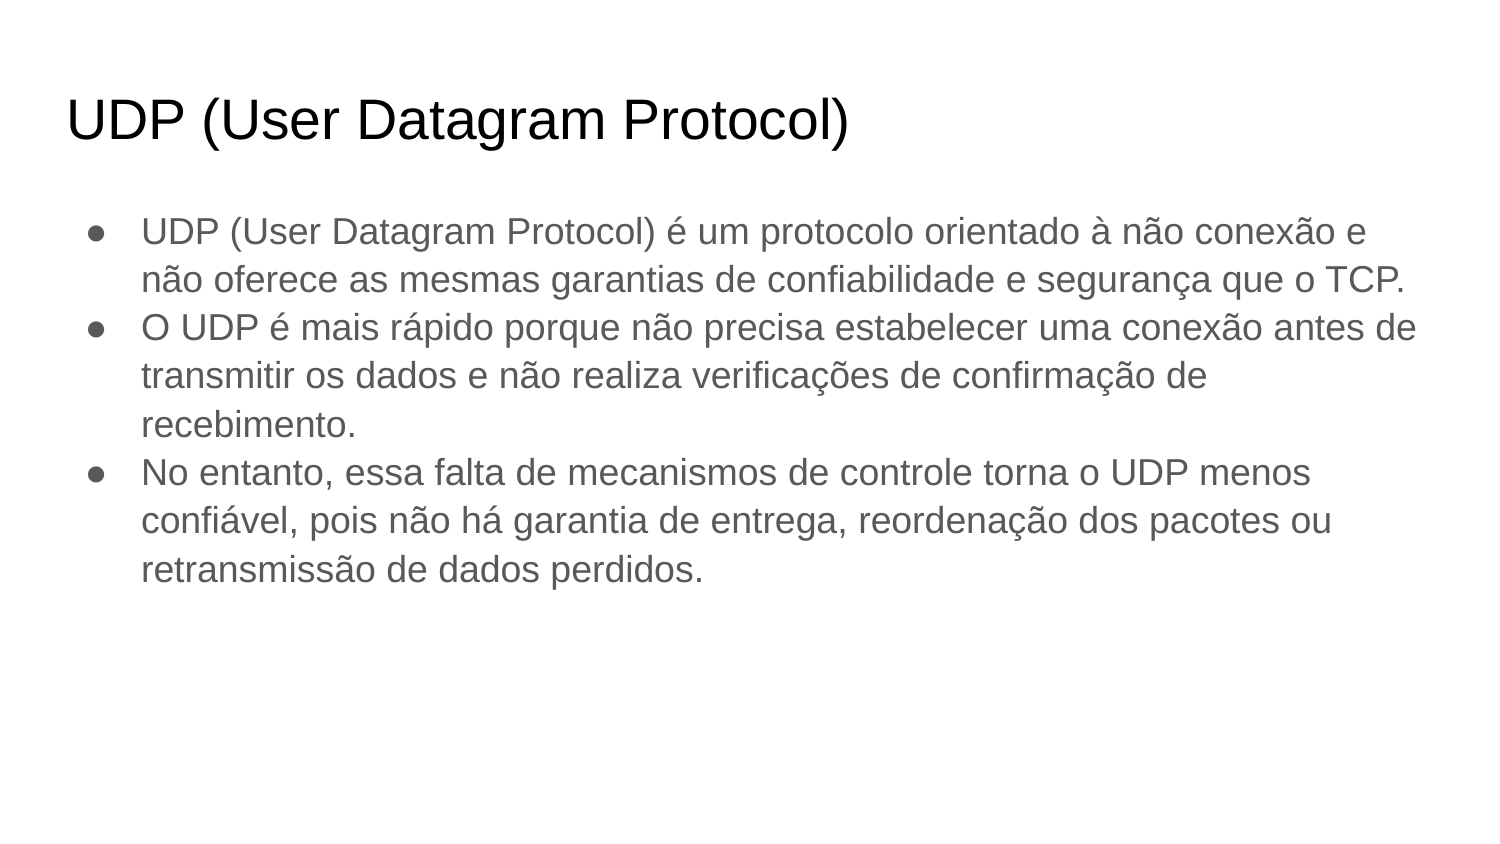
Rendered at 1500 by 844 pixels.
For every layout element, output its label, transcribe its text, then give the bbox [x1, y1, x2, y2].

list UDP (User Datagram Protocol) é um protocolo orientado à não conexão e não oferece as mesmas garantias de confiabilidade e segurança que o TCP. O UDP é mais rápido porque não precisa estabelecer uma conexão antes de transmitir os dados e não realiza verificações de confirmação de recebimento. No entanto, essa falta de mecanismos de controle torna o UDP menos confiável, pois não há garantia de entrega, reordenação dos pacotes ou retransmissão de dados perdidos. [51, 189, 1449, 750]
title UDP (User Datagram Protocol) [51, 72, 1449, 167]
